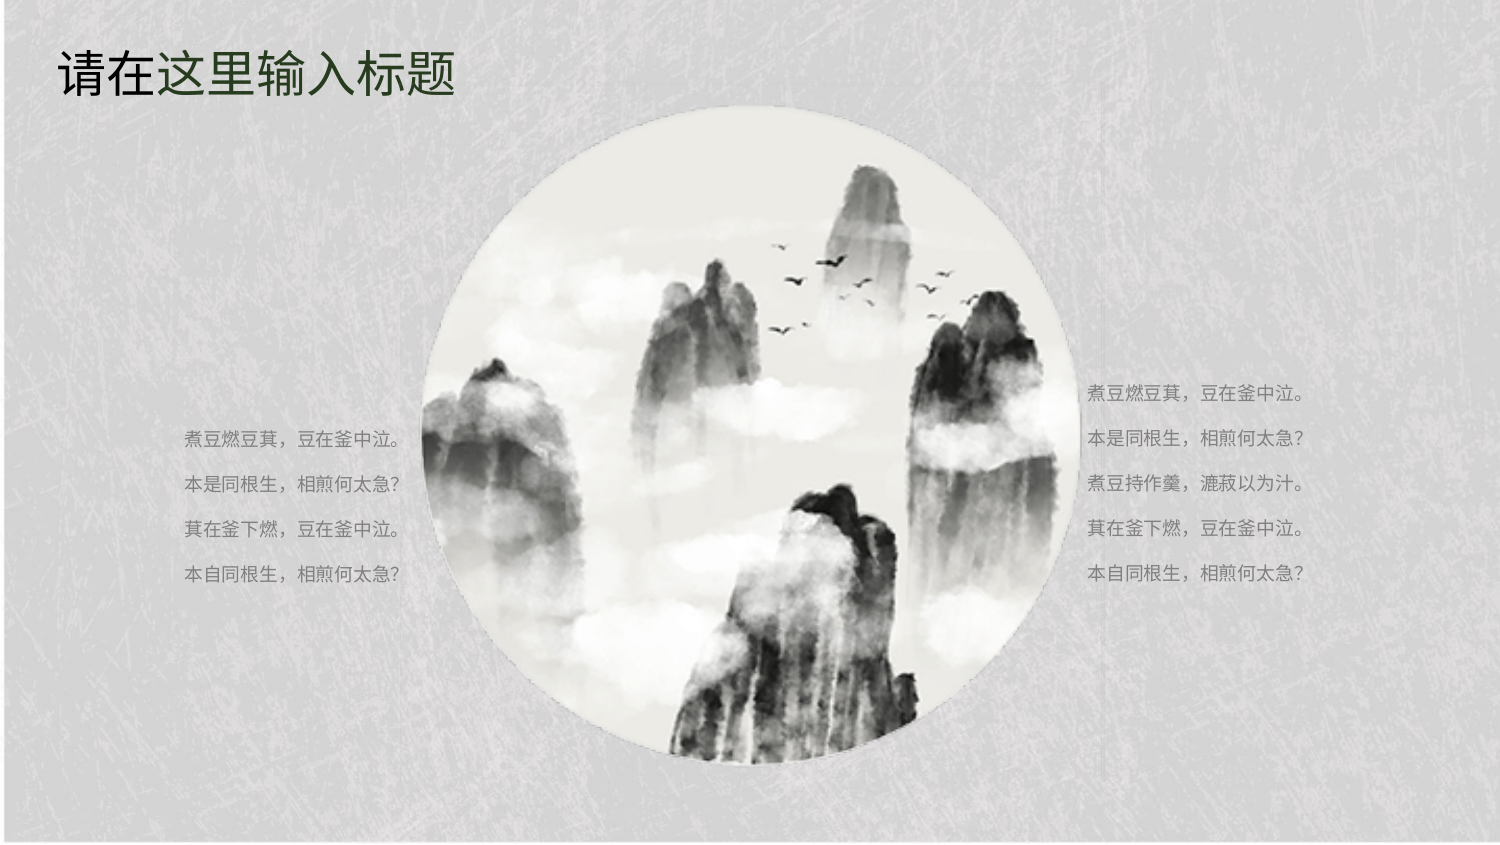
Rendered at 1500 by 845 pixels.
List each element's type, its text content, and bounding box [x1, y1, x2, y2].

picture [0, 0, 1500, 844]
text_box 请在这里输入标题 [45, 36, 399, 109]
text_box 煮豆燃豆萁，豆在釜中泣。 本是同根生，相煎何太急？ 煮豆持作羹，漉菽以为汁。 萁在釜下燃，豆在釜中泣。 本自同根生，相煎何太急？ [1190, 353, 1334, 591]
text_box 煮豆燃豆萁，豆在釜中泣。 本是同根生，相煎何太急？ 萁在釜下燃，豆在釜中泣。 本自同根生，相煎何太急？ [173, 399, 399, 591]
